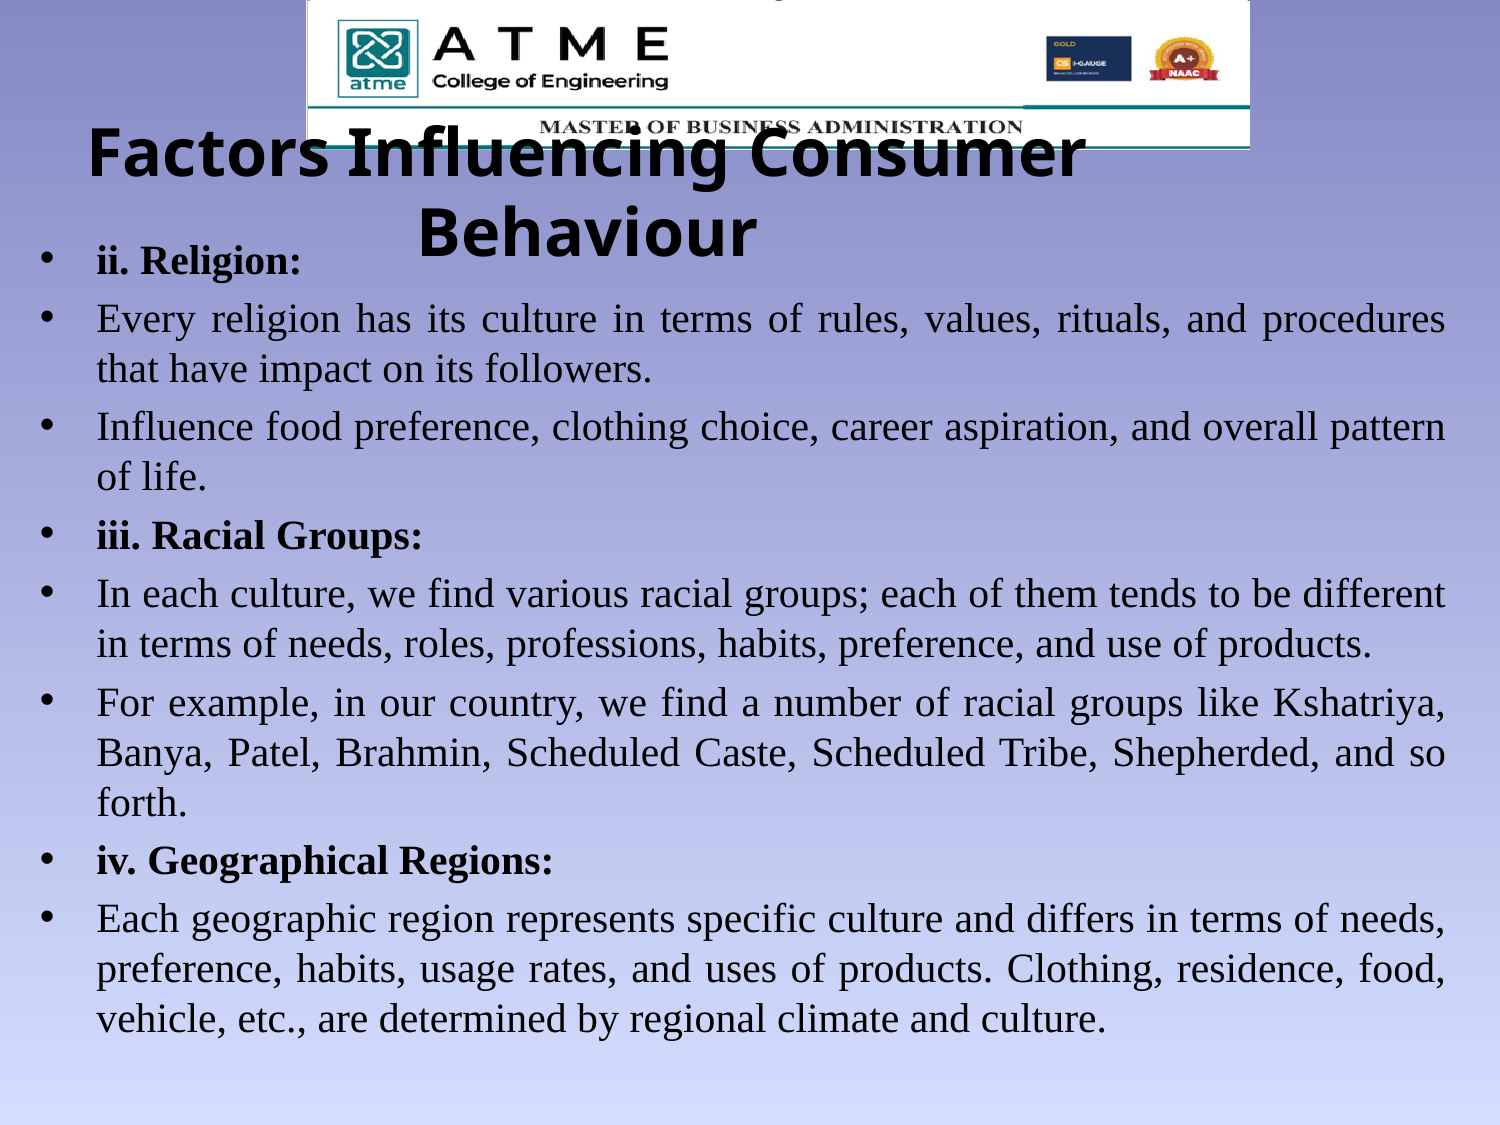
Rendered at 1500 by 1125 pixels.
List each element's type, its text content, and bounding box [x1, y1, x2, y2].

picture [306, 0, 1250, 150]
list ii. Religion: Every religion has its culture in terms of rules, values, rituals, and procedures that have impact on its followers. Influence food preference, clothing choice, career aspiration, and overall pattern of life. iii. Racial Groups: In each culture, we find various racial groups; each of them tends to be different in terms of needs, roles, professions, habits, preference, and use of products. For example, in our country, we find a number of racial groups like Kshatriya, Banya, Patel, Brahmin, Scheduled Caste, Scheduled Tribe, Shepherded, and so forth. iv. Geographical Regions: Each geographic region represents specific culture and differs in terms of needs, preference, habits, usage rates, and uses of products. Clothing, residence, food, vehicle, etc., are determined by regional climate and culture. [24, 224, 1463, 1088]
title Factors Influencing Consumer Behaviour [0, 162, 1263, 218]
